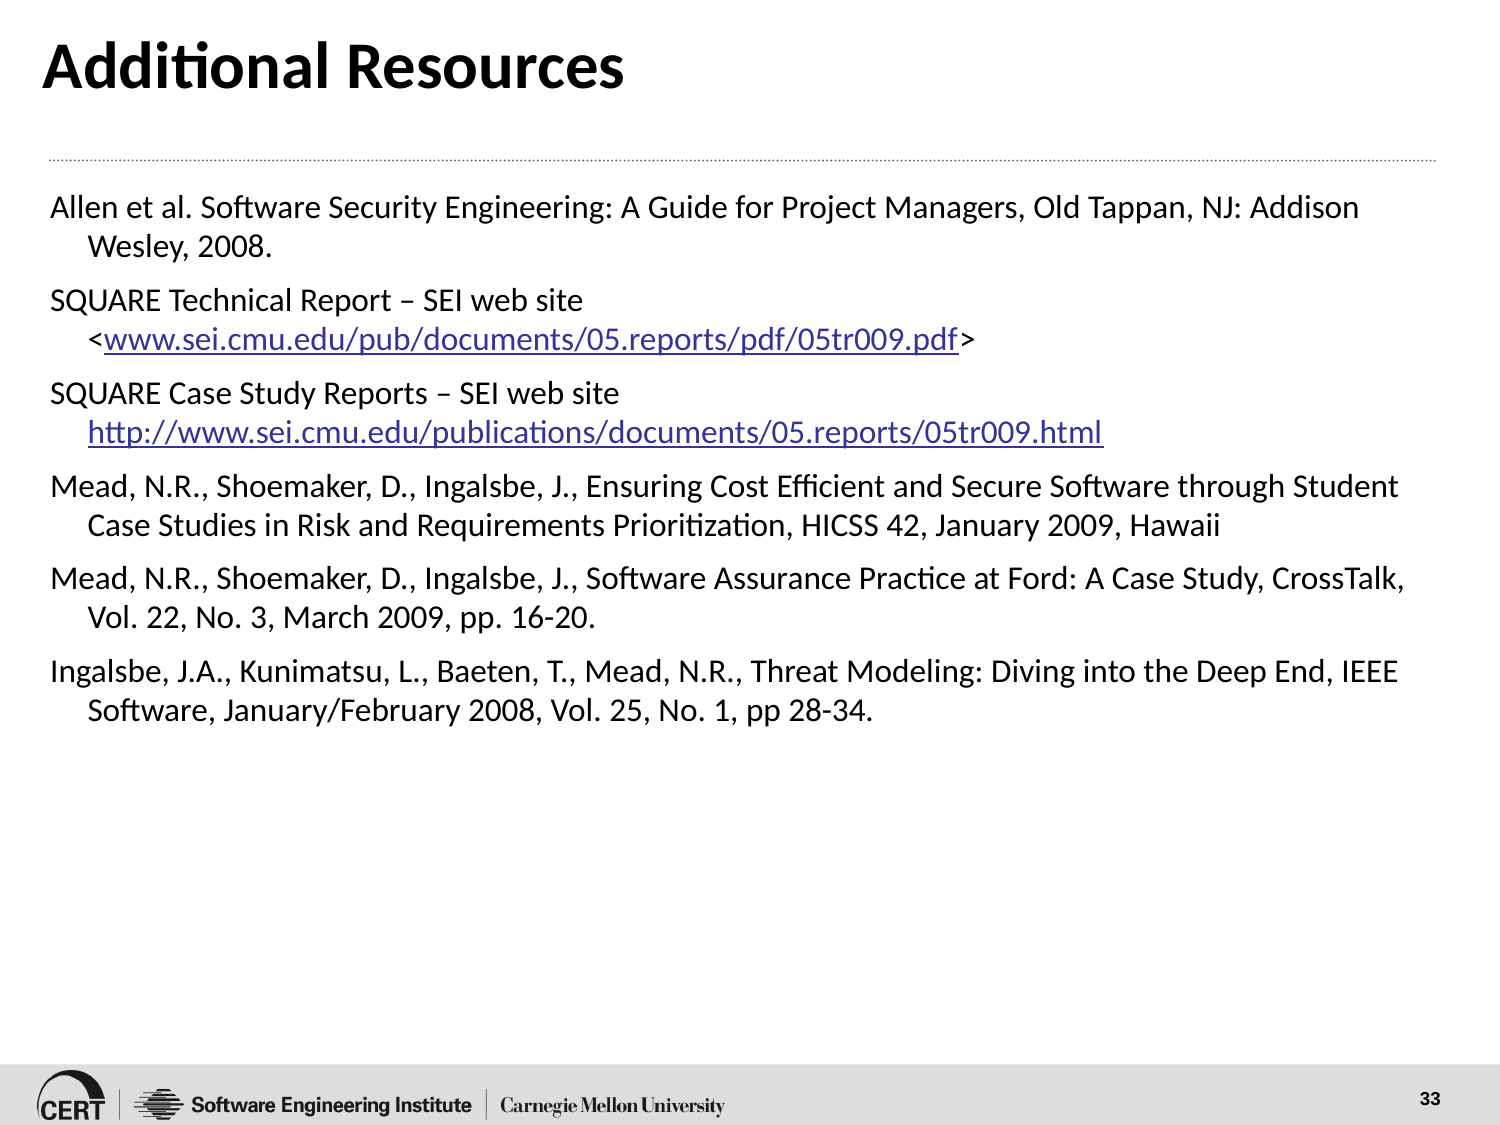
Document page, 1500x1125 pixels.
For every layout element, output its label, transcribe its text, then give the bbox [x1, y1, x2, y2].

title Additional Resources [42, 37, 1434, 155]
picture [37, 1069, 725, 1122]
list Allen et al. Software Security Engineering: A Guide for Project Managers, Old Tappan, NJ: Addison Wesley, 2008. SQUARE Technical Report – SEI web site <www.sei.cmu.edu/pub/documents/05.reports/pdf/05tr009.pdf> SQUARE Case Study Reports – SEI web site http://www.sei.cmu.edu/publications/documents/05.reports/05tr009.html Mead, N.R., Shoemaker, D., Ingalsbe, J., Ensuring Cost Efficient and Secure Software through Student Case Studies in Risk and Requirements Prioritization, HICSS 42, January 2009, Hawaii Mead, N.R., Shoemaker, D., Ingalsbe, J., Software Assurance Practice at Ford: A Case Study, CrossTalk, Vol. 22, No. 3, March 2009, pp. 16-20. Ingalsbe, J.A., Kunimatsu, L., Baeten, T., Mead, N.R., Threat Modeling: Diving into the Deep End, IEEE Software, January/February 2008, Vol. 25, No. 1, pp 28-34. [49, 187, 1438, 1001]
